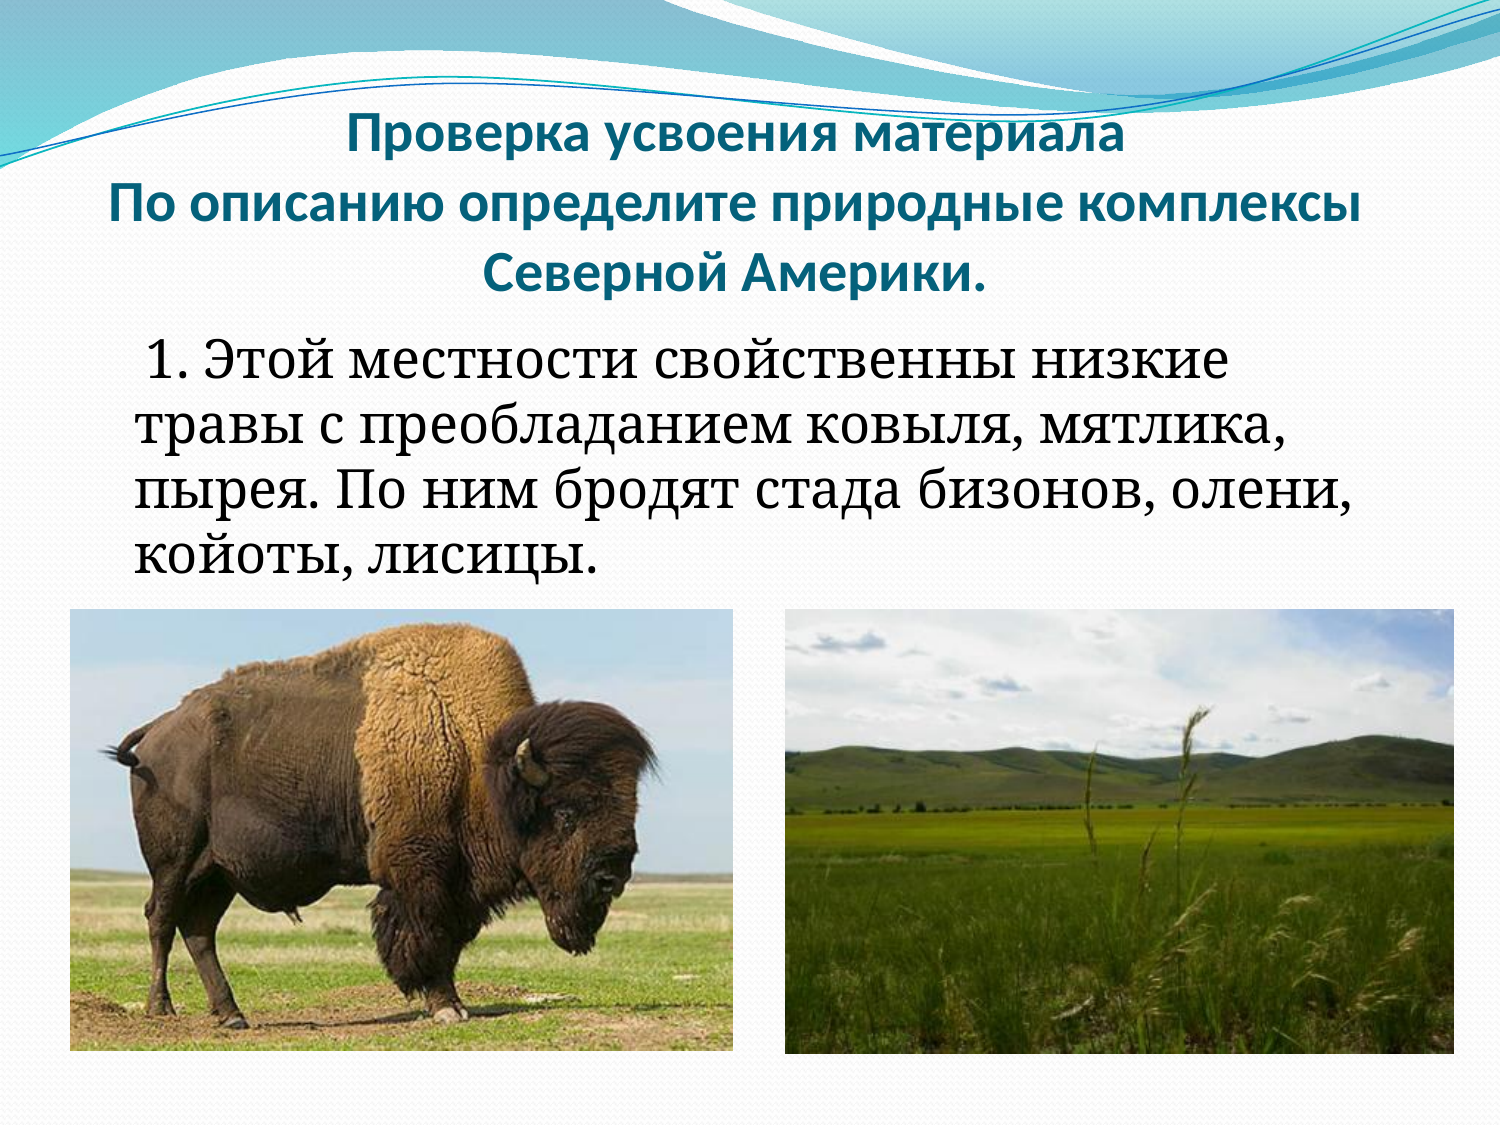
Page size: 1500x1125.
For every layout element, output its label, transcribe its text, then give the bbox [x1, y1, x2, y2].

picture [70, 609, 733, 1052]
picture [784, 609, 1454, 1054]
title Проверка усвоения материала По описанию определите природные комплексы Северной Америки. [46, 187, 1425, 303]
list 1. Этой местности свойственны низкие травы с преобладанием ковыля, мятлика, пырея. По ним бродят стада бизонов, олени, койоты, лисицы. [75, 317, 1425, 1038]
